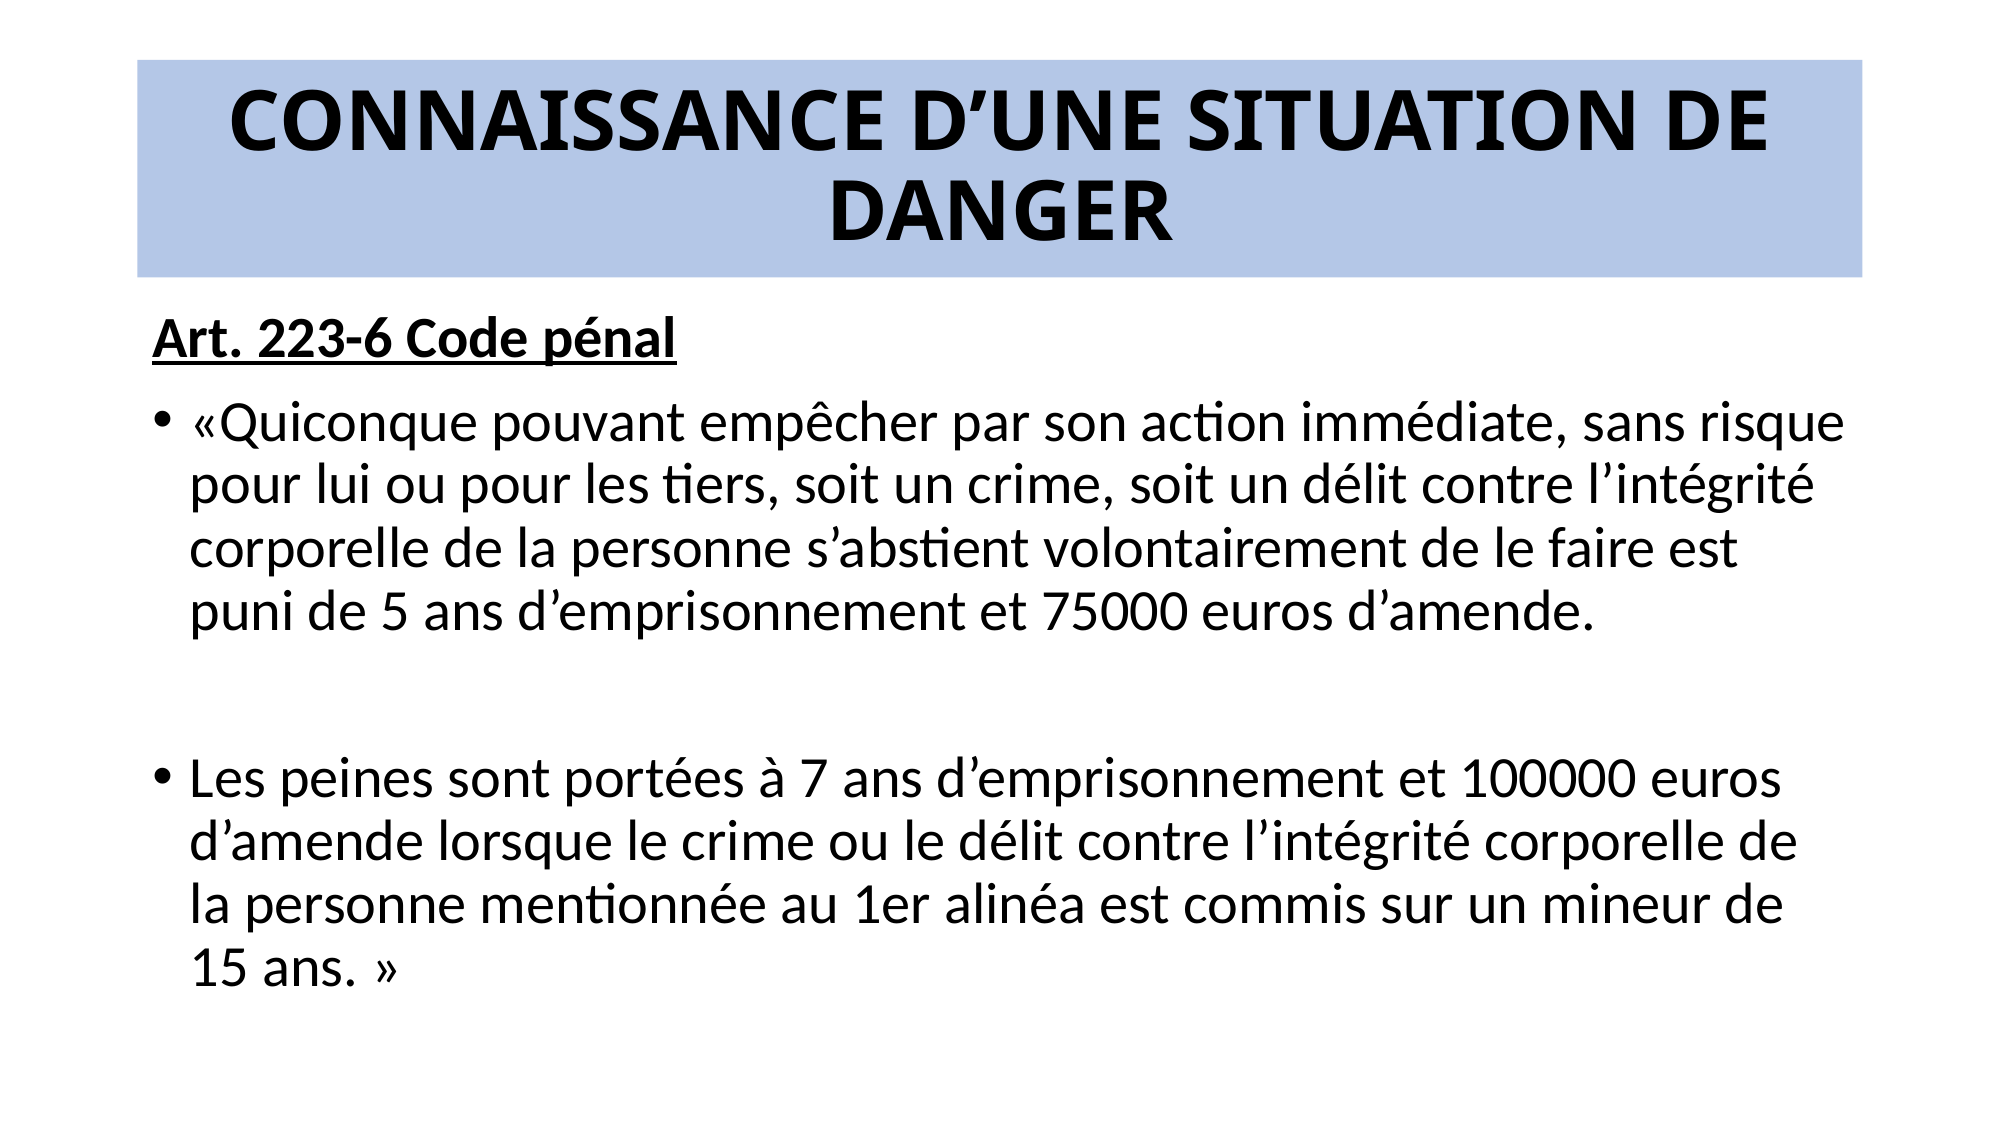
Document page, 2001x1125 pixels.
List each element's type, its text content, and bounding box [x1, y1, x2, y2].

list Art. 223-6 Code pénal «Quiconque pouvant empêcher par son action immédiate, sans risque pour lui ou pour les tiers, soit un crime, soit un délit contre l’intégrité corporelle de la personne s’abstient volontairement de le faire est puni de 5 ans d’emprisonnement et 75000 euros d’amende. Les peines sont portées à 7 ans d’emprisonnement et 100000 euros d’amende lorsque le crime ou le délit contre l’intégrité corporelle de la personne mentionnée au 1er alinéa est commis sur un mineur de 15 ans. » [137, 299, 1863, 1014]
title CONNAISSANCE D’UNE SITUATION DE DANGER [137, 59, 1863, 278]
